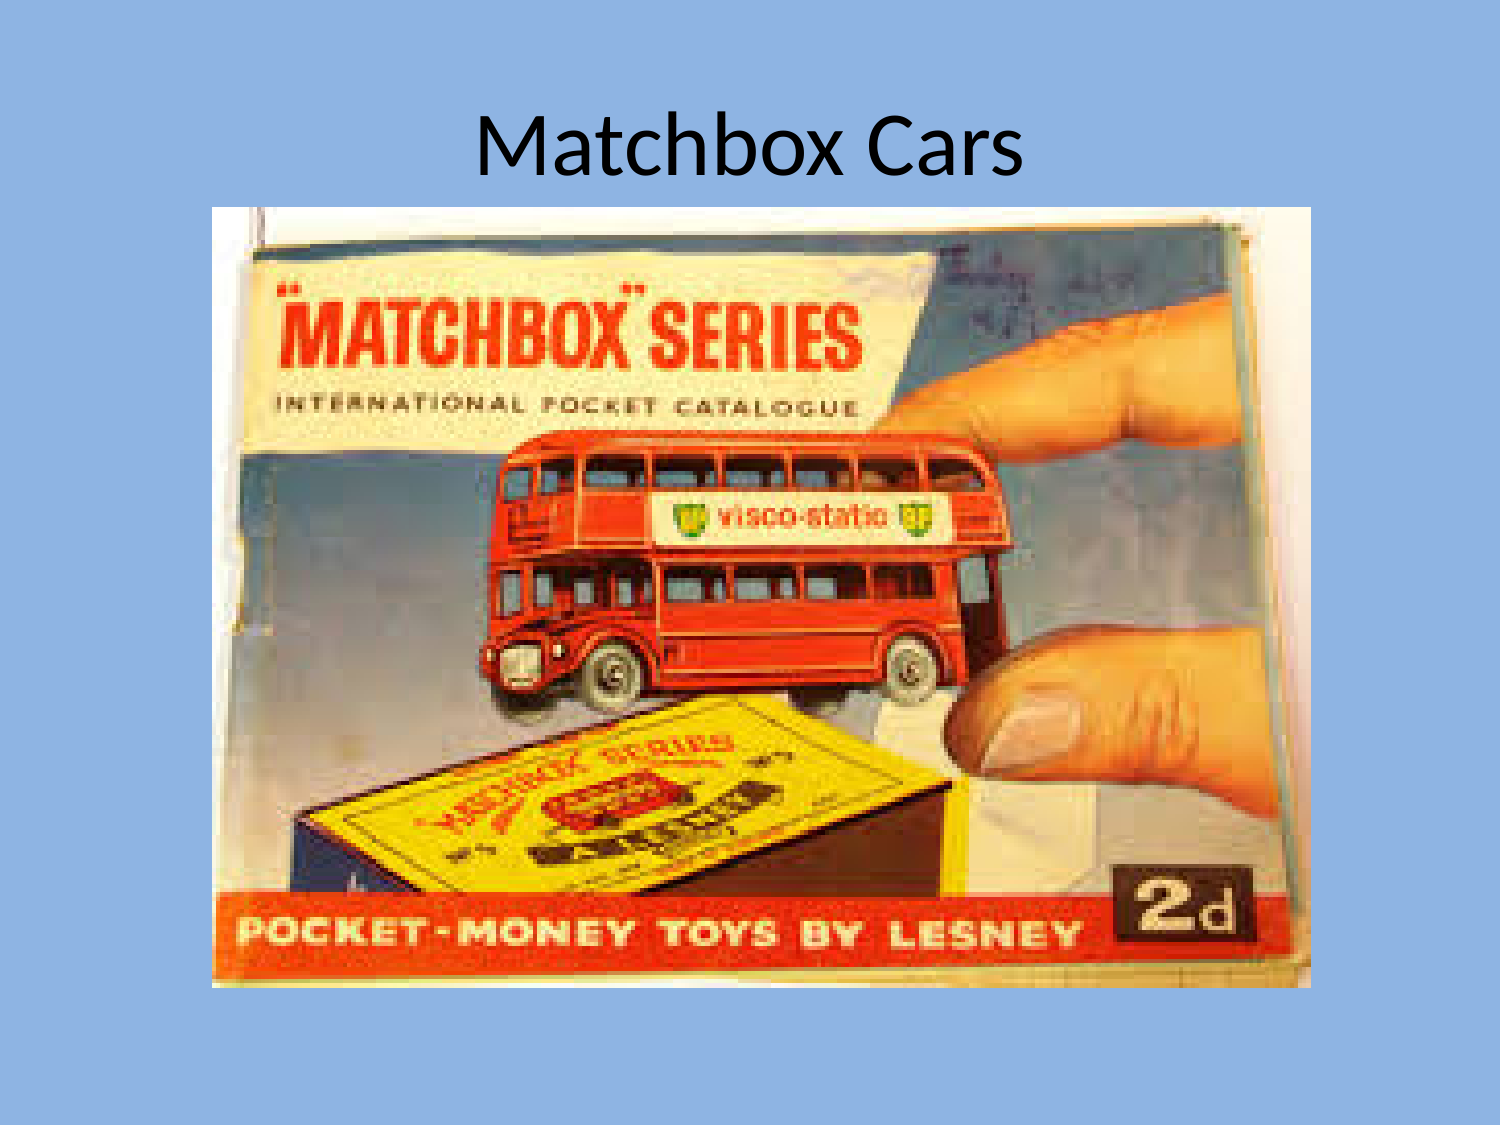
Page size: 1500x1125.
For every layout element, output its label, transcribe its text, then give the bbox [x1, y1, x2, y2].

title Matchbox Cars [75, 45, 1425, 233]
picture [212, 207, 1311, 988]
